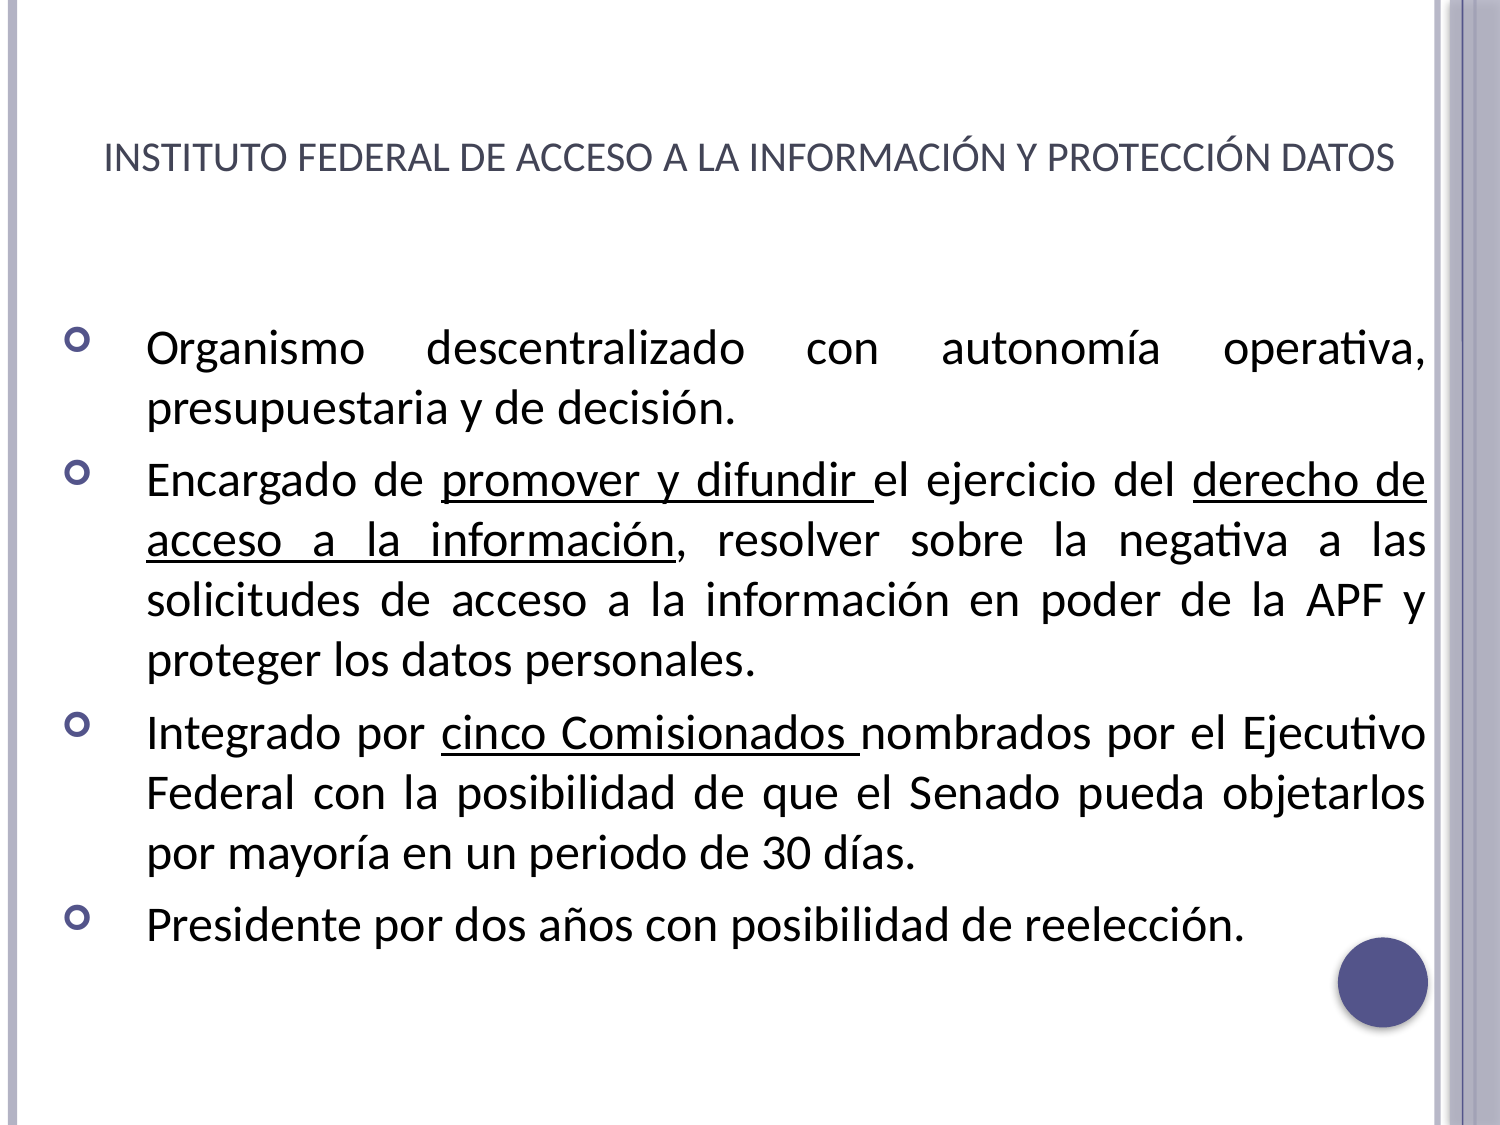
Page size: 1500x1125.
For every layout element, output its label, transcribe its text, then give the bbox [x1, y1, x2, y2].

list Organismo descentralizado con autonomía operativa, presupuestaria y de decisión. Encargado de promover y difundir el ejercicio del derecho de acceso a la información, resolver sobre la negativa a las solicitudes de acceso a la información en poder de la APF y proteger los datos personales. Integrado por cinco Comisionados nombrados por el Ejecutivo Federal con la posibilidad de que el Senado pueda objetarlos por mayoría en un periodo de 30 días. Presidente por dos años con posibilidad de reelección. [46, 234, 1442, 1043]
title Instituto Federal de Acceso a la Información y Protección Datos [49, 37, 1450, 188]
